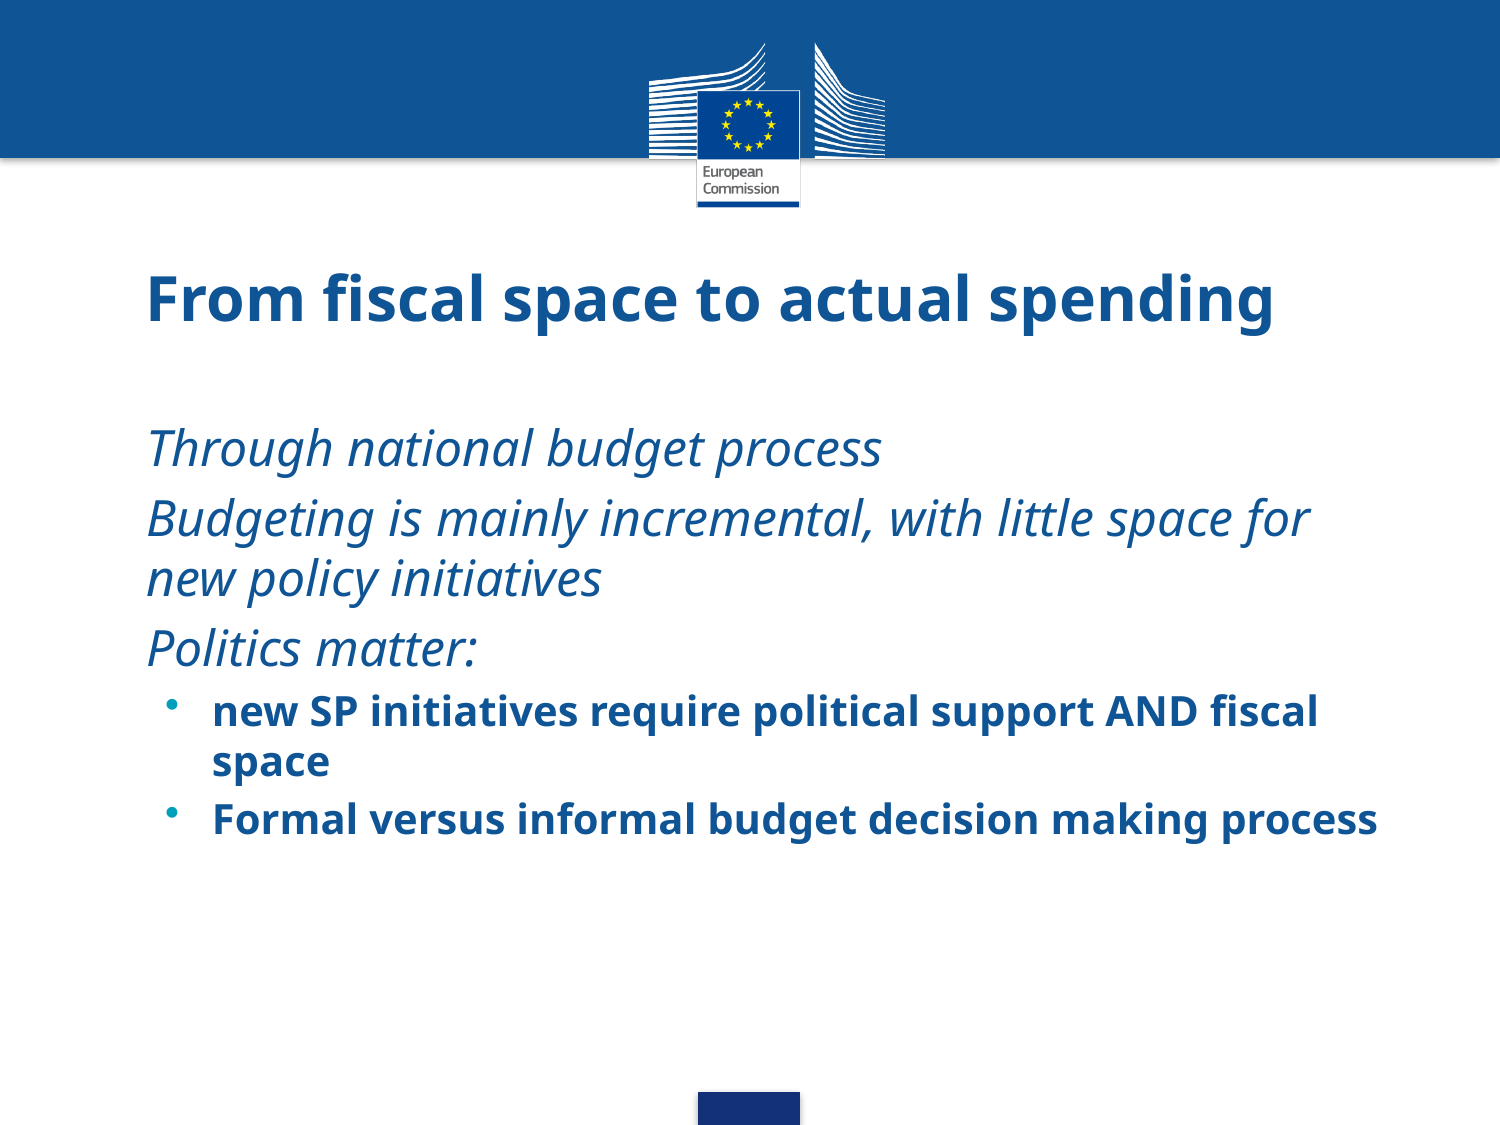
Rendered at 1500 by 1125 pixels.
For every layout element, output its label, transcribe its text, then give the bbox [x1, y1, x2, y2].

list Through national budget process Budgeting is mainly incremental, with little space for new policy initiatives Politics matter: new SP initiatives require political support AND fiscal space Formal versus informal budget decision making process [75, 408, 1425, 988]
picture [649, 42, 885, 208]
title From fiscal space to actual spending [64, 219, 1415, 374]
